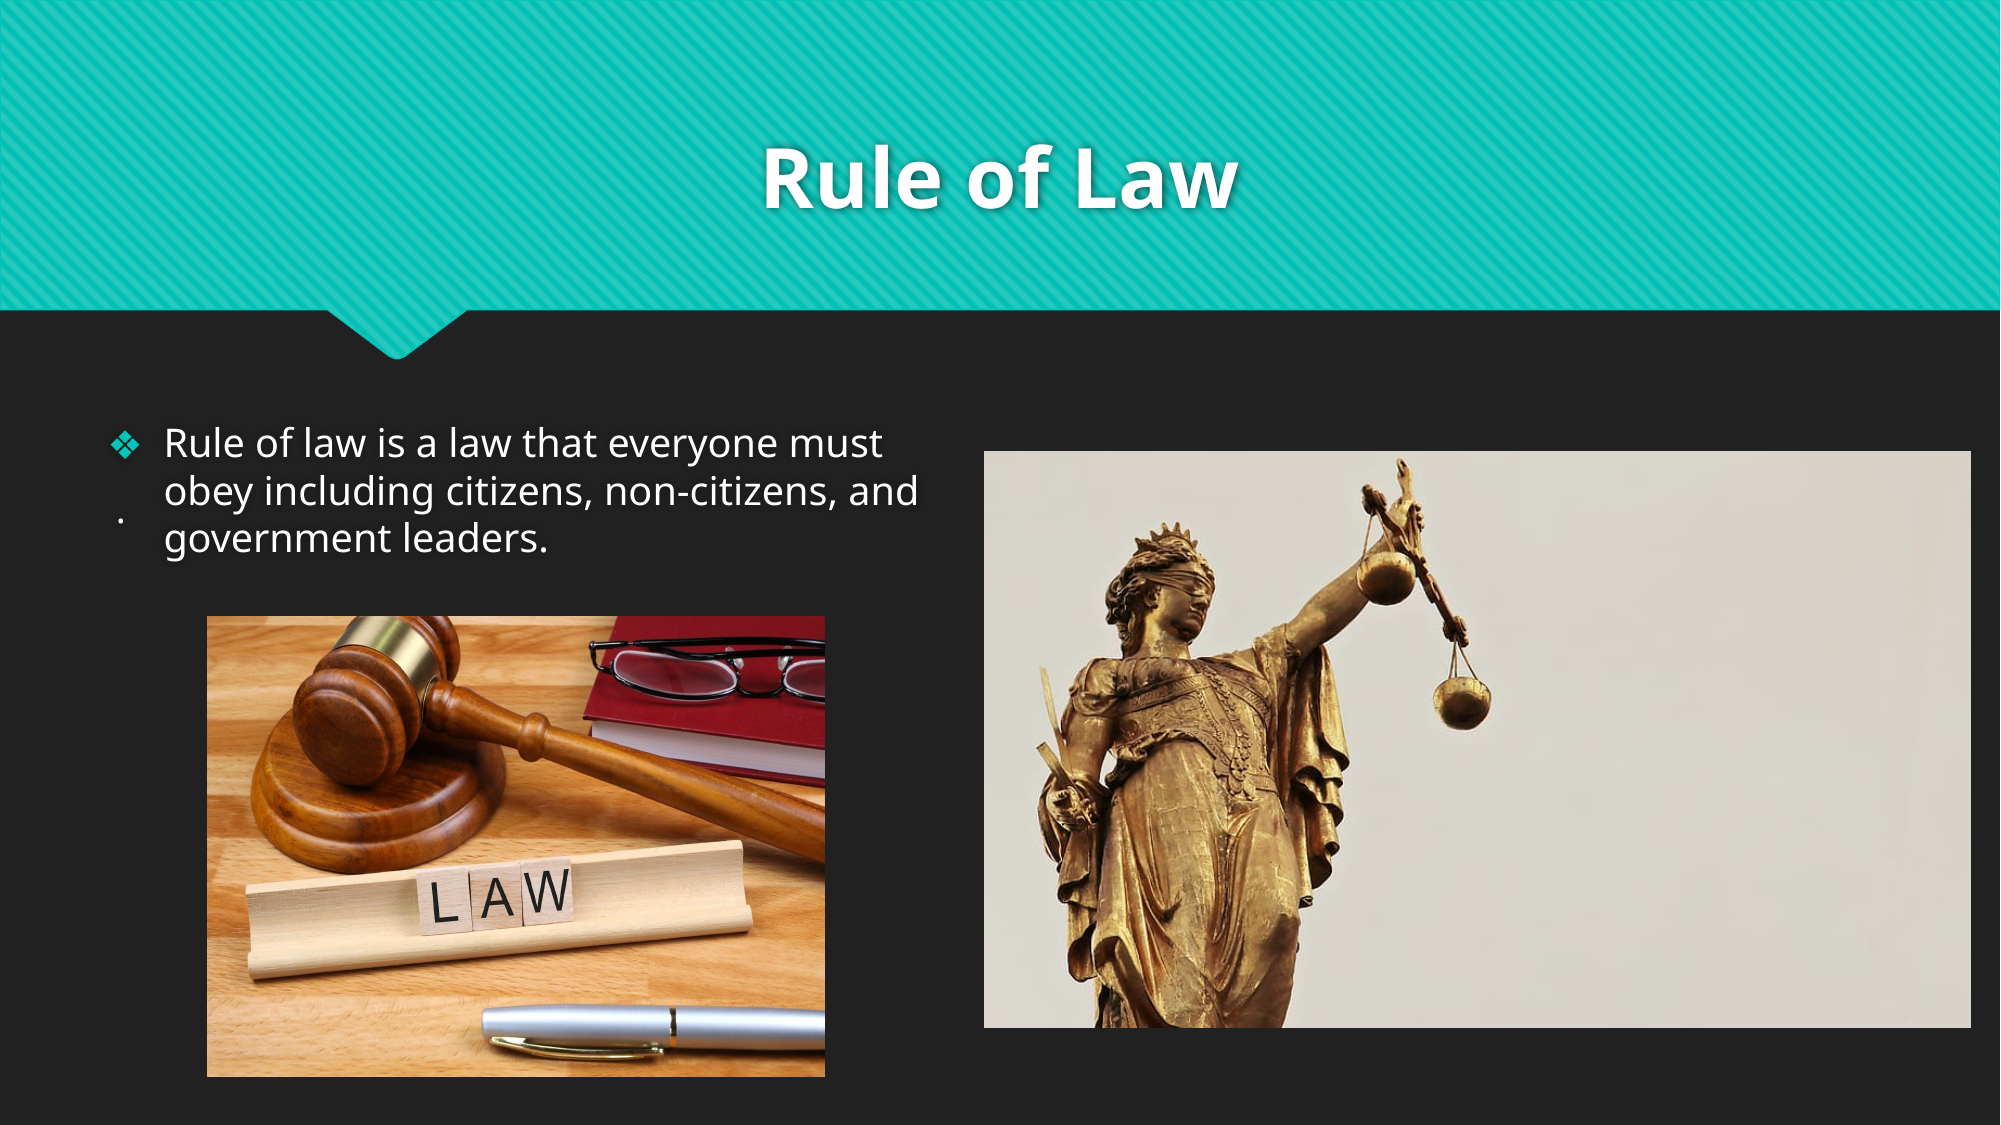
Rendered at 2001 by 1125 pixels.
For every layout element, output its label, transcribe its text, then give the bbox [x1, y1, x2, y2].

picture [1, 1, 1999, 347]
title Rule of Law [132, 73, 1868, 233]
picture [984, 450, 1971, 1028]
picture [207, 615, 825, 1077]
list . [100, 347, 931, 404]
list Rule of law is a law that everyone must obey including citizens, non-citizens, and government leaders. [92, 410, 944, 922]
